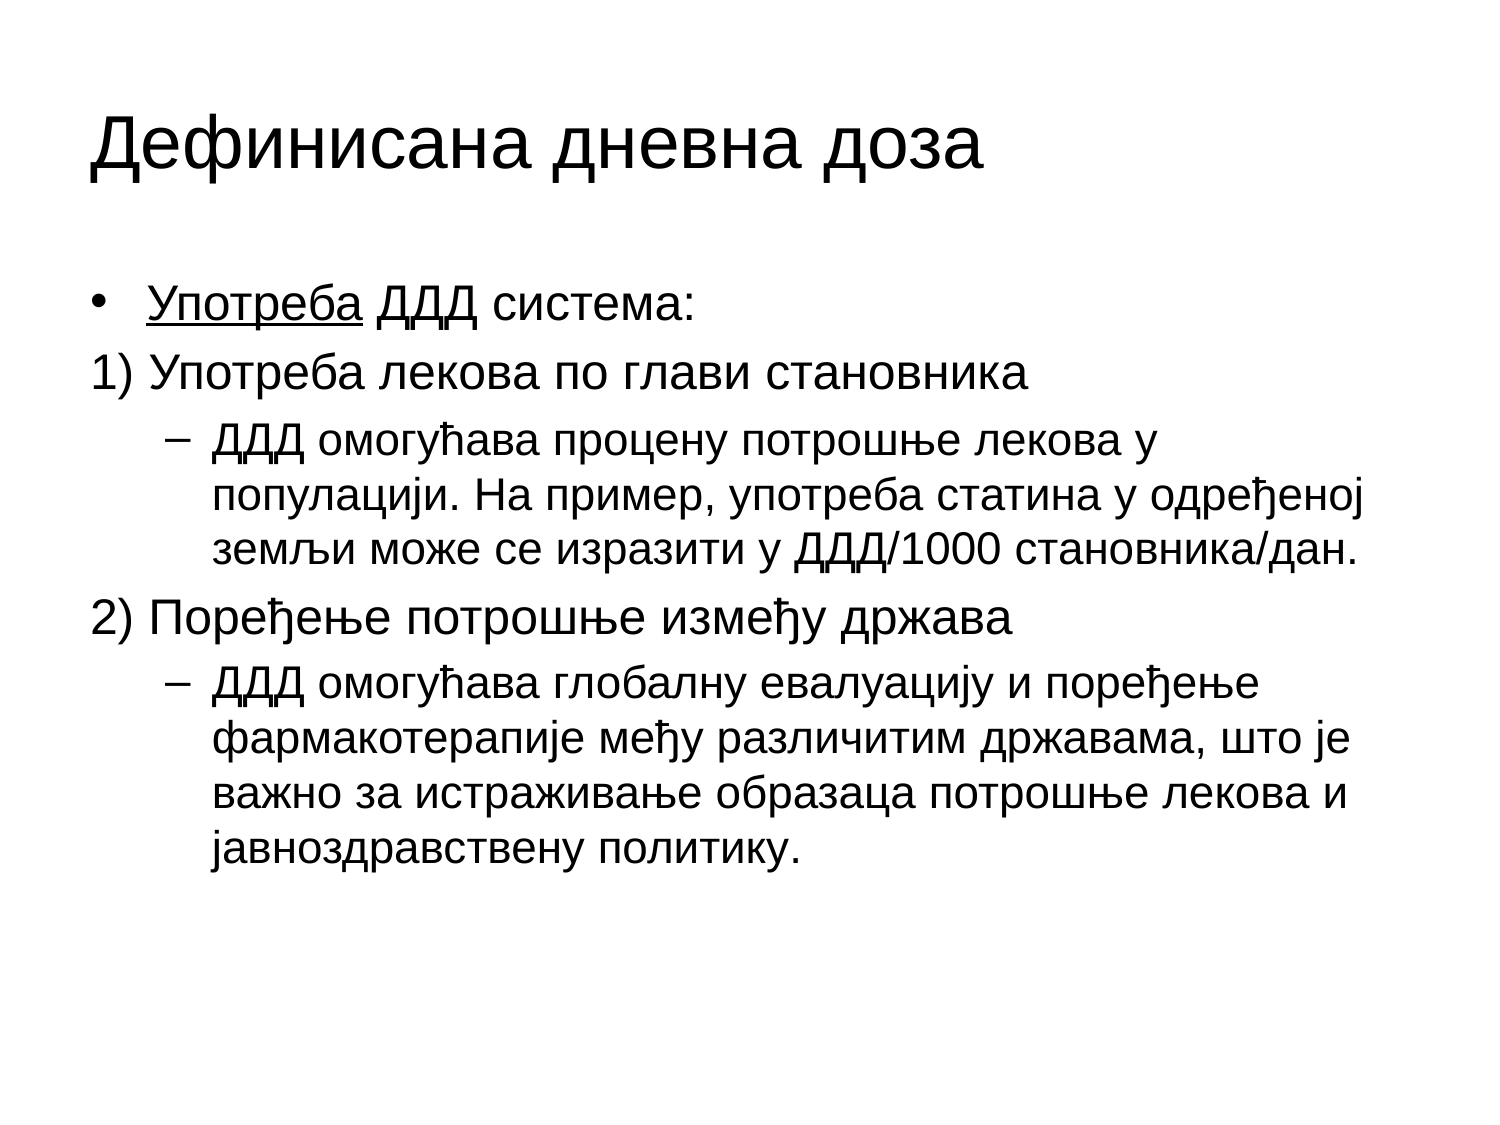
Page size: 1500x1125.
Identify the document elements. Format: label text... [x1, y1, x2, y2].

title Дефинисана дневна доза [75, 45, 1425, 233]
list Употреба ДДД система: 1) Употреба лекова по глави становника ДДД омогућава процену потрошње лекова у популацији. На пример, употреба статина у одређеној земљи може се изразити у ДДД/1000 становника/дан. 2) Поређење потрошње између држава ДДД омогућава глобалну евалуацију и поређење фармакотерапије међу различитим државама, што је важно за истраживање образаца потрошње лекова и јавноздравствену политику. [75, 262, 1425, 1005]
